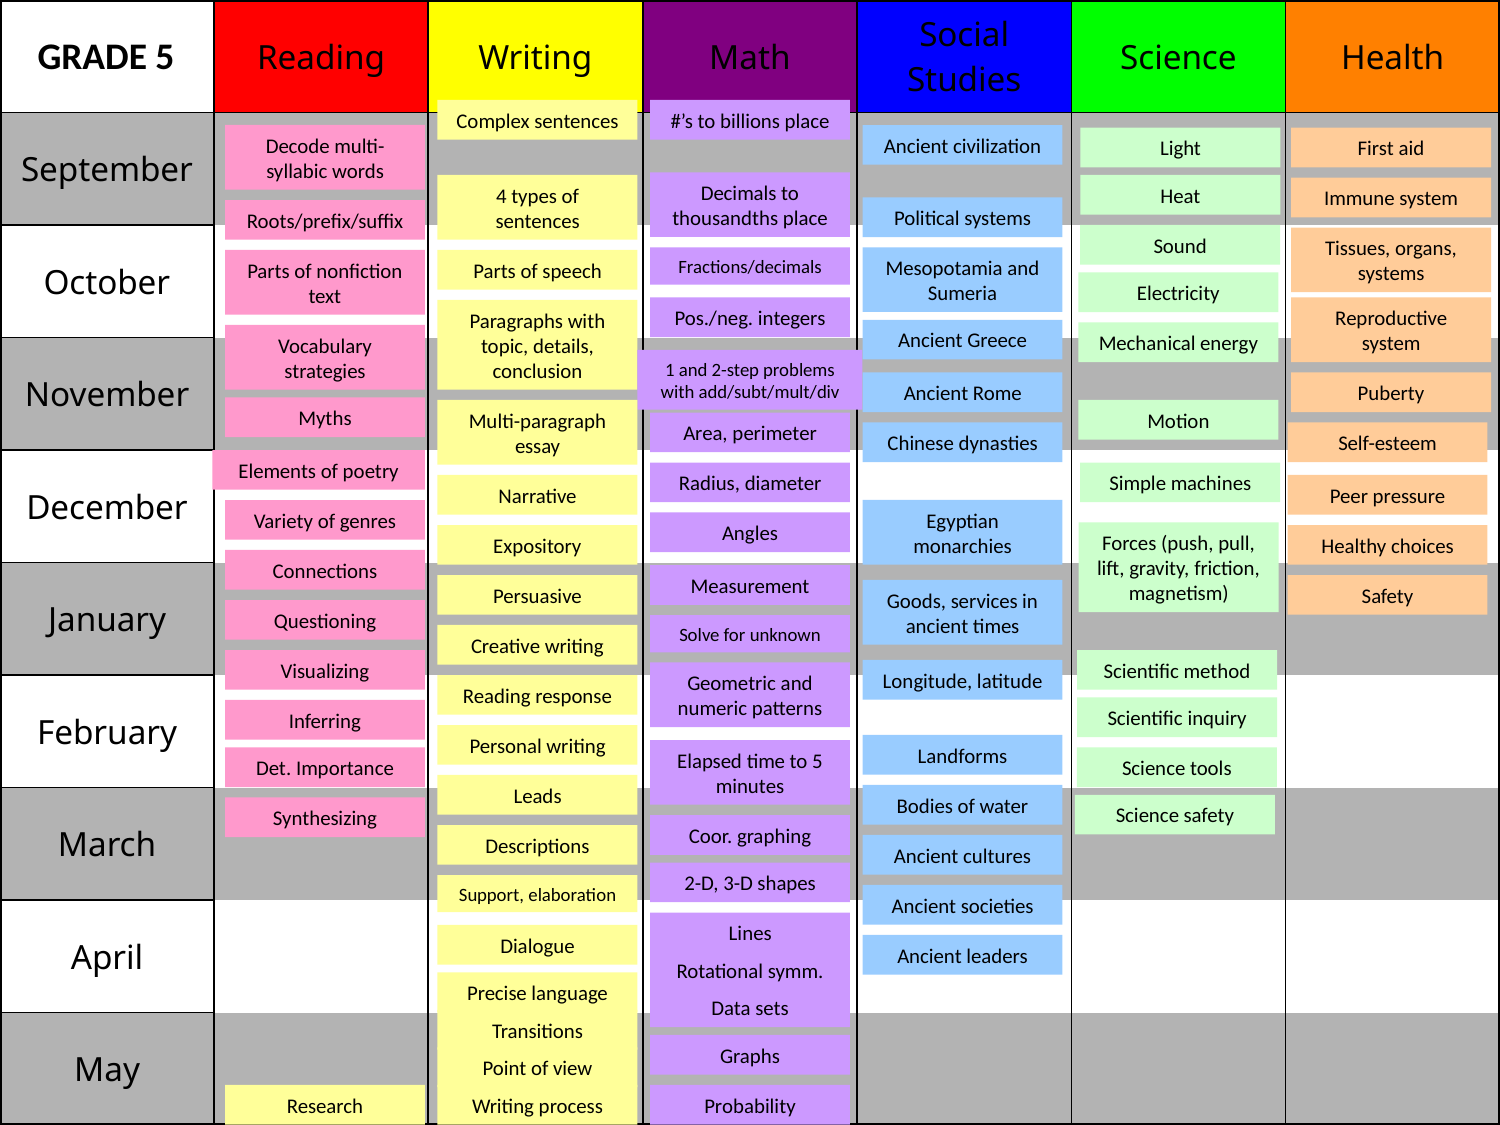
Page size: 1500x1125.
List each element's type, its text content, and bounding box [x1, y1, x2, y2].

table_header Reading [215, 2, 427, 112]
text_box Decode multi-syllabic words [225, 124, 425, 190]
text_box 1 and 2-step problems with add/subt/mult/div [637, 349, 863, 410]
table_cell [1286, 900, 1498, 1013]
text_box Angles [650, 512, 850, 553]
table_cell [858, 788, 1071, 900]
text_box Reproductive system [1291, 297, 1492, 363]
text_box Support, elaboration [437, 875, 638, 913]
text_box Healthy choices [1287, 525, 1488, 565]
table_cell [638, 338, 642, 349]
text_box Dialogue [437, 924, 638, 965]
table_cell [1286, 450, 1498, 563]
table_cell [1072, 900, 1285, 1013]
text_box Expository [437, 525, 638, 565]
table_cell [644, 1013, 856, 1123]
text_box Mesopotamia and Sumeria [862, 247, 1063, 312]
text_box Narrative [437, 474, 638, 515]
table_header Social Studies [858, 2, 1071, 112]
text_box Myths [225, 397, 425, 438]
table_cell [858, 675, 1071, 788]
table_header Math [644, 2, 856, 112]
text_box Ancient cultures [862, 834, 1063, 875]
table_cell [1072, 225, 1285, 338]
text_box Data sets [650, 987, 850, 1028]
table_cell [1286, 1013, 1498, 1123]
table_cell [1072, 788, 1285, 900]
text_box Persuasive [437, 575, 638, 615]
text_box Inferring [225, 699, 425, 740]
text_box Point of view [437, 1047, 638, 1088]
text_box Reading response [437, 675, 638, 715]
table_cell [858, 113, 1071, 225]
text_box Research [225, 1084, 425, 1125]
text_box Chinese dynasties [862, 422, 1063, 463]
table_cell [429, 900, 642, 1013]
table_cell October [2, 226, 213, 337]
text_box Connections [225, 549, 425, 590]
table_cell [644, 225, 856, 338]
table_cell February [2, 676, 213, 787]
table_cell [215, 675, 427, 788]
table_cell [1072, 1013, 1285, 1123]
text_box Det. Importance [225, 747, 425, 788]
text_box Goods, services in ancient times [862, 579, 1063, 645]
text_box Personal writing [437, 725, 638, 765]
text_box Precise language [437, 972, 638, 1013]
text_box Ancient civilization [862, 125, 1063, 165]
text_box Multi-paragraph essay [437, 399, 638, 465]
table_cell [644, 113, 856, 225]
table_cell November [2, 338, 213, 449]
table_cell [644, 563, 856, 675]
text_box Elapsed time to 5 minutes [650, 740, 850, 805]
table_cell [644, 788, 856, 900]
text_box Science tools [1076, 747, 1277, 788]
table_cell [858, 563, 1071, 675]
table_cell [429, 113, 642, 225]
text_box Parts of nonfiction text [225, 249, 425, 315]
text_box Scientific method [1077, 650, 1278, 690]
table_cell [215, 563, 427, 675]
table_cell [1072, 338, 1285, 450]
text_box Probability [650, 1084, 850, 1125]
table_cell [215, 225, 427, 338]
table_cell [215, 338, 427, 450]
table_cell [858, 225, 1071, 338]
table_cell [644, 675, 856, 788]
table_cell [858, 338, 1071, 450]
table_cell [215, 1013, 427, 1123]
table_cell [215, 450, 427, 563]
text_box Longitude, latitude [862, 659, 1063, 700]
text_box Science safety [1074, 794, 1275, 835]
text_box First aid [1291, 127, 1492, 168]
text_box Political systems [862, 197, 1063, 238]
table_cell September [2, 113, 213, 224]
text_box Fractions/decimals [650, 247, 850, 285]
text_box Peer pressure [1287, 474, 1488, 515]
text_box Pos./neg. integers [650, 297, 850, 338]
text_box Forces (push, pull, lift, gravity, friction, magnetism) [1078, 522, 1279, 613]
table_cell [429, 1013, 437, 1123]
table_cell [638, 1013, 642, 1123]
text_box Variety of genres [225, 500, 425, 540]
text_box Landforms [862, 734, 1063, 775]
text_box Complex sentences [437, 99, 638, 140]
text_box Bodies of water [862, 784, 1063, 825]
table_cell [858, 450, 1071, 563]
text_box Coor. graphing [650, 815, 850, 855]
text_box Ancient societies [862, 884, 1063, 925]
table_cell [1286, 338, 1498, 450]
table_cell [644, 900, 856, 1013]
text_box Writing process [437, 1088, 638, 1125]
text_box Solve for unknown [650, 615, 850, 653]
table_cell [429, 338, 637, 450]
table_cell [1286, 113, 1498, 225]
text_box Electricity [1078, 272, 1279, 313]
table_cell [644, 410, 856, 450]
table_cell [1286, 563, 1498, 675]
table_cell [429, 675, 642, 788]
table_cell [1286, 225, 1498, 338]
table_header Science [1072, 2, 1285, 112]
table_cell [858, 900, 1071, 1013]
table_cell [215, 113, 427, 225]
table_header [2, 2, 213, 24]
table_cell [429, 450, 642, 563]
table_cell [644, 338, 856, 349]
text_box Questioning [225, 600, 425, 640]
text_box Mechanical energy [1078, 322, 1279, 363]
text_box Parts of speech [437, 249, 638, 290]
text_box Vocabulary strategies [225, 324, 425, 390]
text_box Paragraphs with topic, details, conclusion [437, 299, 638, 390]
text_box Descriptions [437, 825, 638, 865]
text_box Motion [1078, 399, 1279, 440]
text_box Immune system [1291, 177, 1492, 218]
text_box 2-D, 3-D shapes [650, 862, 850, 903]
text_box Heat [1080, 174, 1281, 215]
table_cell March [2, 788, 213, 899]
text_box Synthesizing [225, 797, 425, 838]
text_box Area, perimeter [650, 412, 850, 453]
text_box Sound [1080, 224, 1281, 265]
text_box Light [1080, 127, 1281, 168]
table_cell [638, 410, 642, 450]
text_box Decimals to thousandths place [650, 172, 850, 237]
text_box Geometric and numeric patterns [650, 662, 850, 728]
text_box Tissues, organs, systems [1291, 227, 1492, 293]
text_box Puberty [1291, 372, 1492, 413]
table_header Health [1286, 2, 1498, 112]
text_box Egyptian monarchies [862, 499, 1063, 565]
table_cell December [2, 451, 213, 562]
text_box 4 types of sentences [437, 174, 638, 240]
text_box Lines [650, 912, 850, 950]
text_box Ancient Rome [862, 372, 1063, 413]
table_cell May [2, 1013, 213, 1123]
text_box Measurement [650, 565, 850, 605]
table_cell [429, 225, 642, 338]
text_box Radius, diameter [650, 462, 850, 503]
table_cell [429, 788, 642, 900]
table_cell [1072, 563, 1285, 675]
text_box Rotational symm. [650, 950, 850, 987]
table_cell [215, 900, 427, 1013]
table_cell [1072, 113, 1285, 225]
table_cell April [2, 901, 213, 1012]
table_header Writing [429, 2, 642, 112]
table_cell [1286, 788, 1498, 900]
text_box Safety [1287, 575, 1488, 615]
table_cell [1072, 450, 1285, 563]
text_box Transitions [437, 1013, 638, 1047]
text_box Visualizing [225, 650, 425, 690]
text_box Leads [437, 774, 638, 815]
table_header [2, 85, 213, 112]
table_cell [644, 450, 856, 563]
text_box Graphs [650, 1034, 850, 1075]
table_cell [215, 788, 427, 900]
table_cell [1072, 675, 1285, 788]
table_cell [858, 1013, 1071, 1123]
text_box Simple machines [1080, 462, 1281, 503]
text_box Scientific inquiry [1077, 697, 1278, 738]
text_box GRADE 5 [0, 24, 213, 85]
text_box Roots/prefix/suffix [225, 200, 425, 240]
text_box Self-esteem [1287, 422, 1488, 463]
text_box Ancient Greece [862, 319, 1063, 360]
table_cell January [2, 563, 213, 674]
text_box Creative writing [437, 624, 638, 665]
table_cell [1286, 675, 1498, 788]
text_box Ancient leaders [862, 934, 1063, 975]
table_cell [429, 563, 642, 675]
text_box #’s to billions place [650, 99, 850, 140]
text_box Elements of poetry [212, 450, 425, 490]
